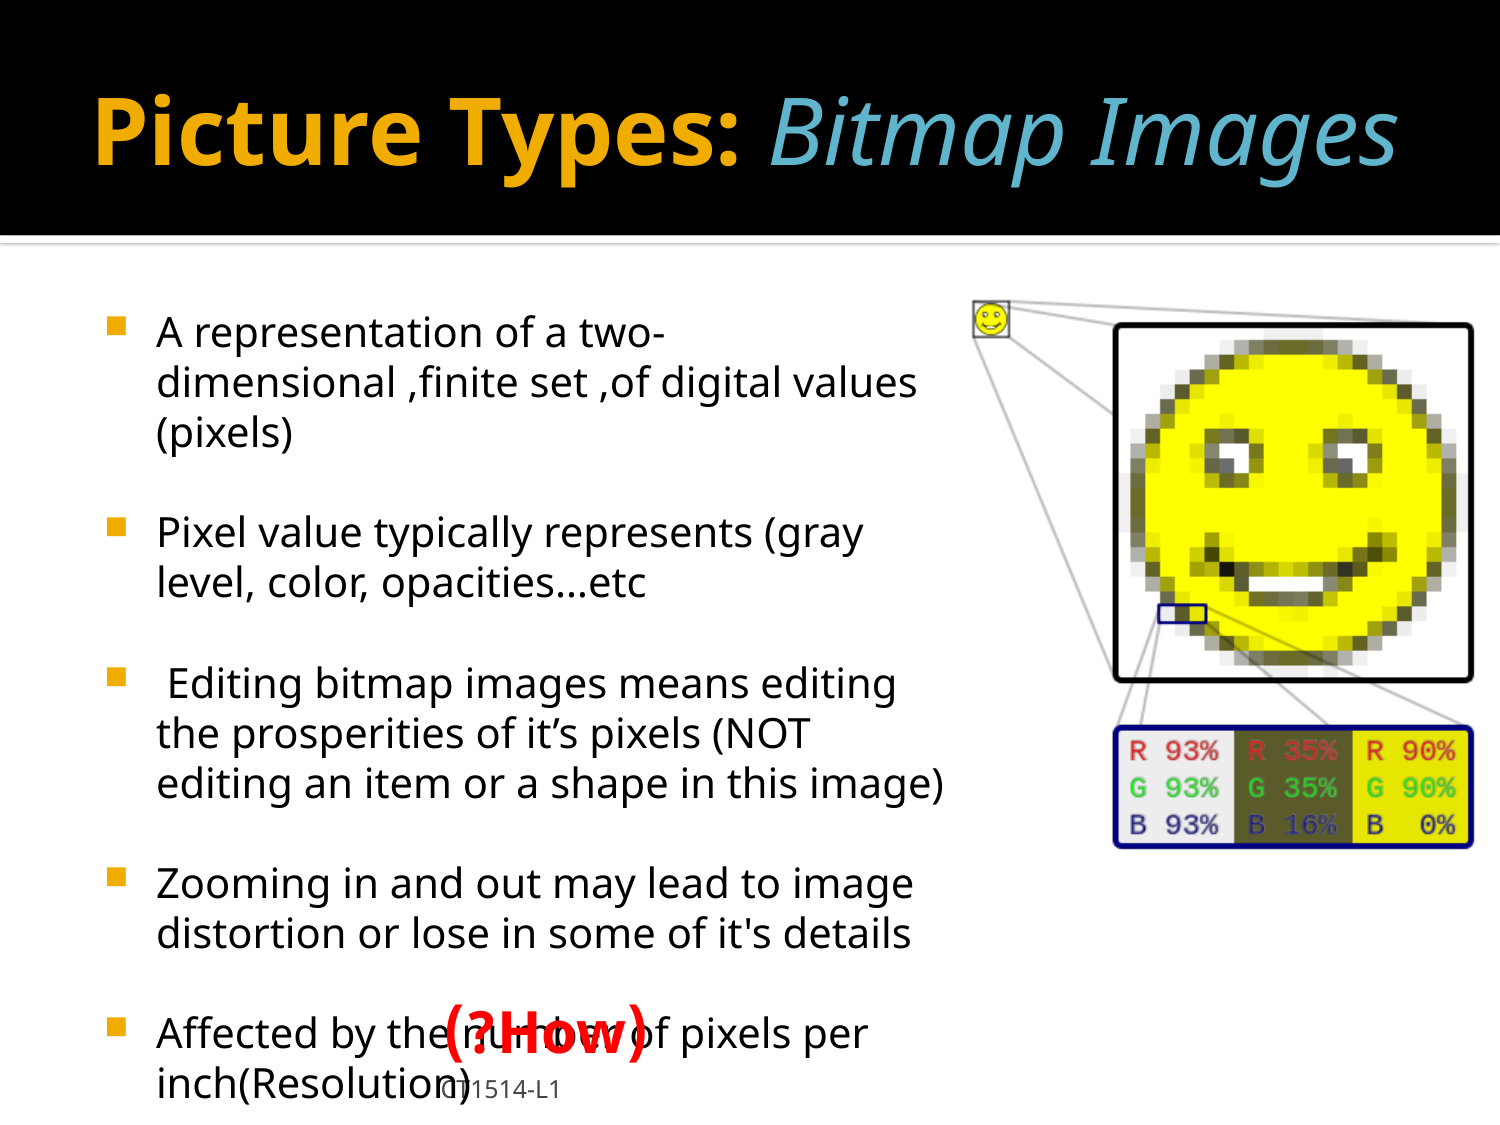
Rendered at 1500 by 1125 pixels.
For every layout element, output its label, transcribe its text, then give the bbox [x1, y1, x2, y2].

picture [950, 278, 1495, 870]
title Picture Types: Bitmap Images [75, 25, 1425, 231]
list A representation of a two-dimensional ,finite set ,of digital values (pixels) Pixel value typically represents (gray level, color, opacities…etc Editing bitmap images means editing the prosperities of it’s pixels (NOT editing an item or a shape in this image) Zooming in and out may lead to image distortion or lose in some of it's details Affected by the number of pixels per inch(Resolution) [75, 291, 963, 1050]
footer CT1514-L1 [433, 1062, 1337, 1108]
text_box (How?) [428, 987, 665, 1073]
